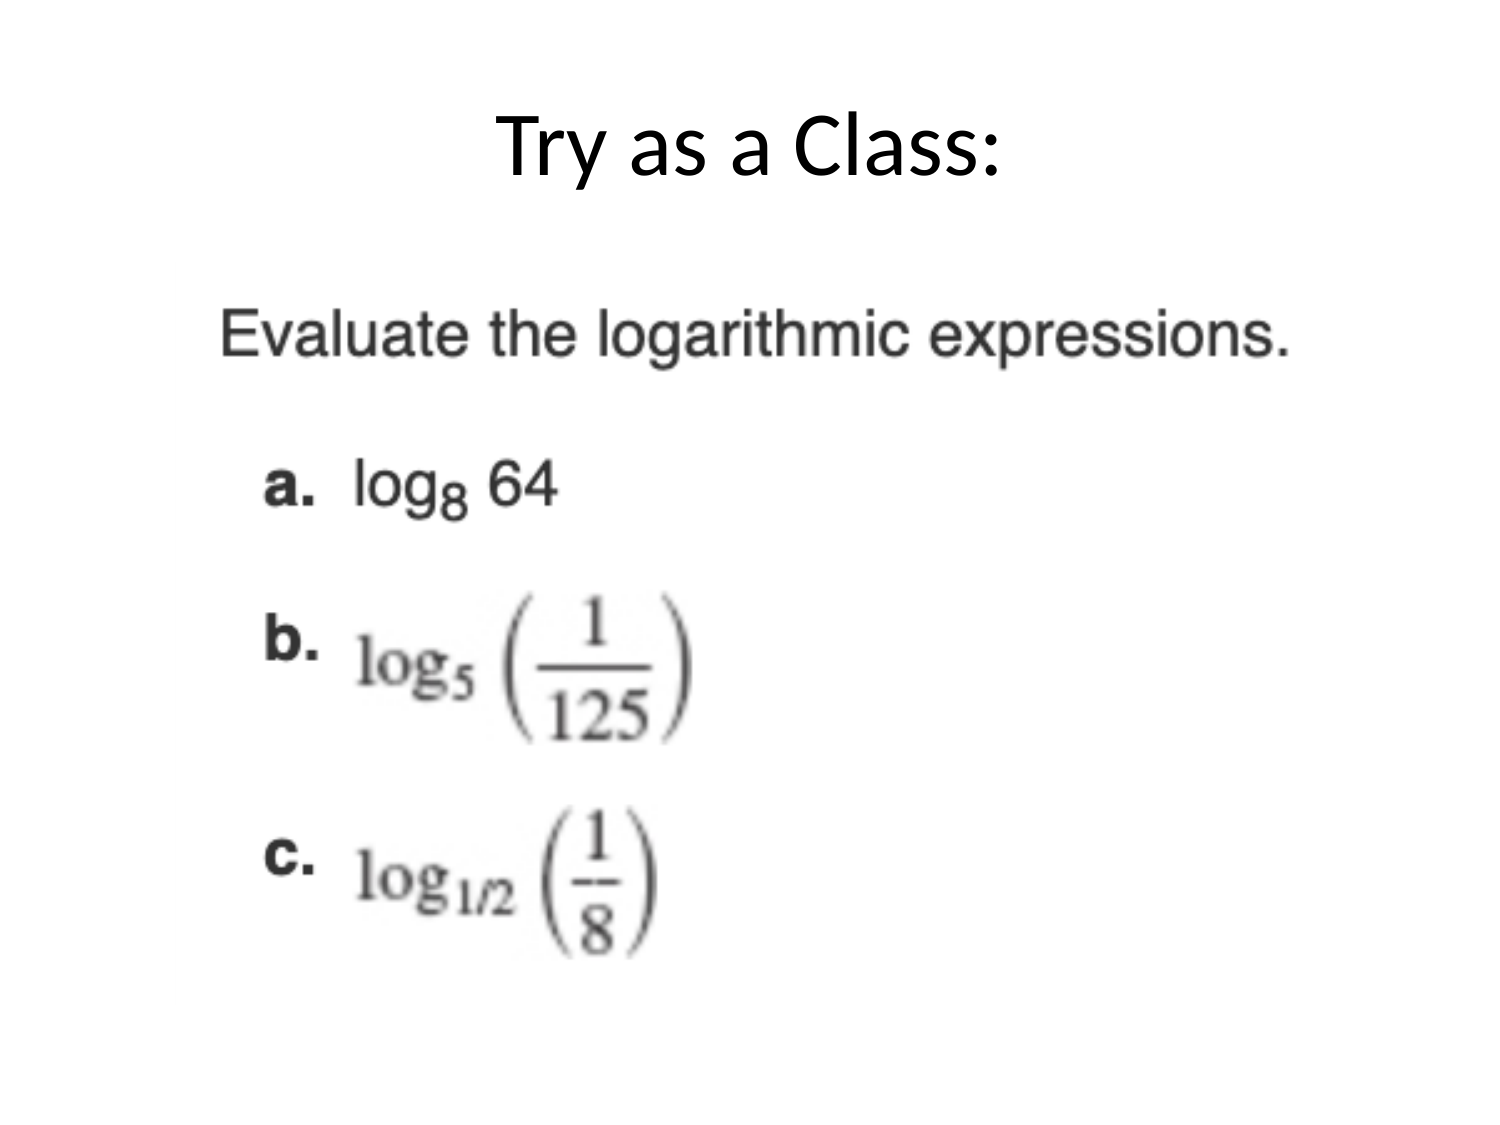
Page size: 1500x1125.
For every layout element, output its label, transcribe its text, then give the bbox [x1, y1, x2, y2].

title Try as a Class: [75, 45, 1425, 233]
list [74, 262, 1426, 1006]
